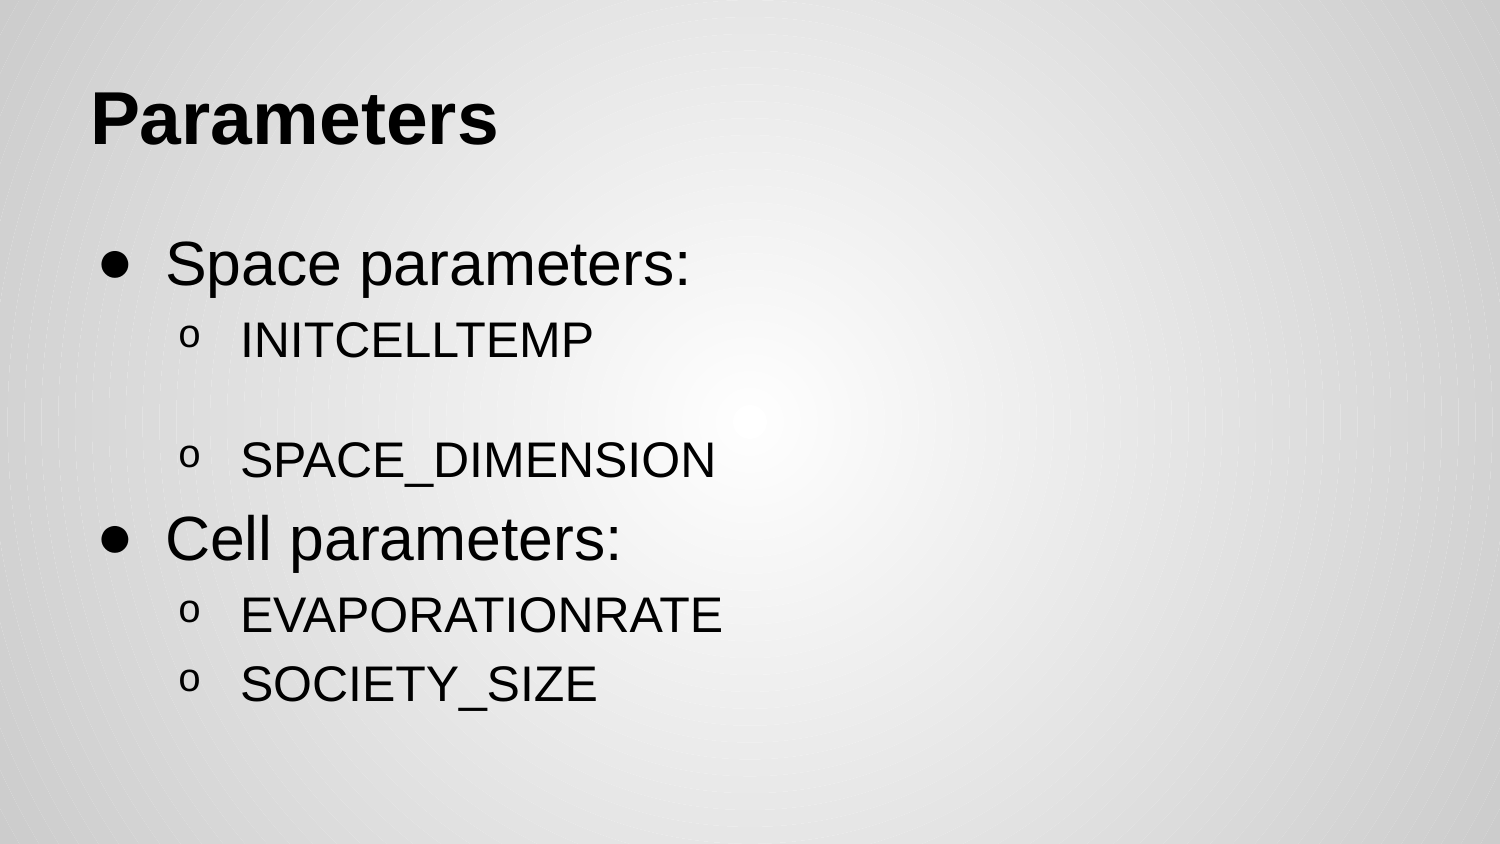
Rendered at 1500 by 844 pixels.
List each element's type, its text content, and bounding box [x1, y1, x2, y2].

list Space parameters: INITCELLTEMP SPACE_DIMENSION Cell parameters: EVAPORATIONRATE SOCIETY_SIZE [75, 196, 1425, 808]
title Parameters [75, 33, 1425, 175]
